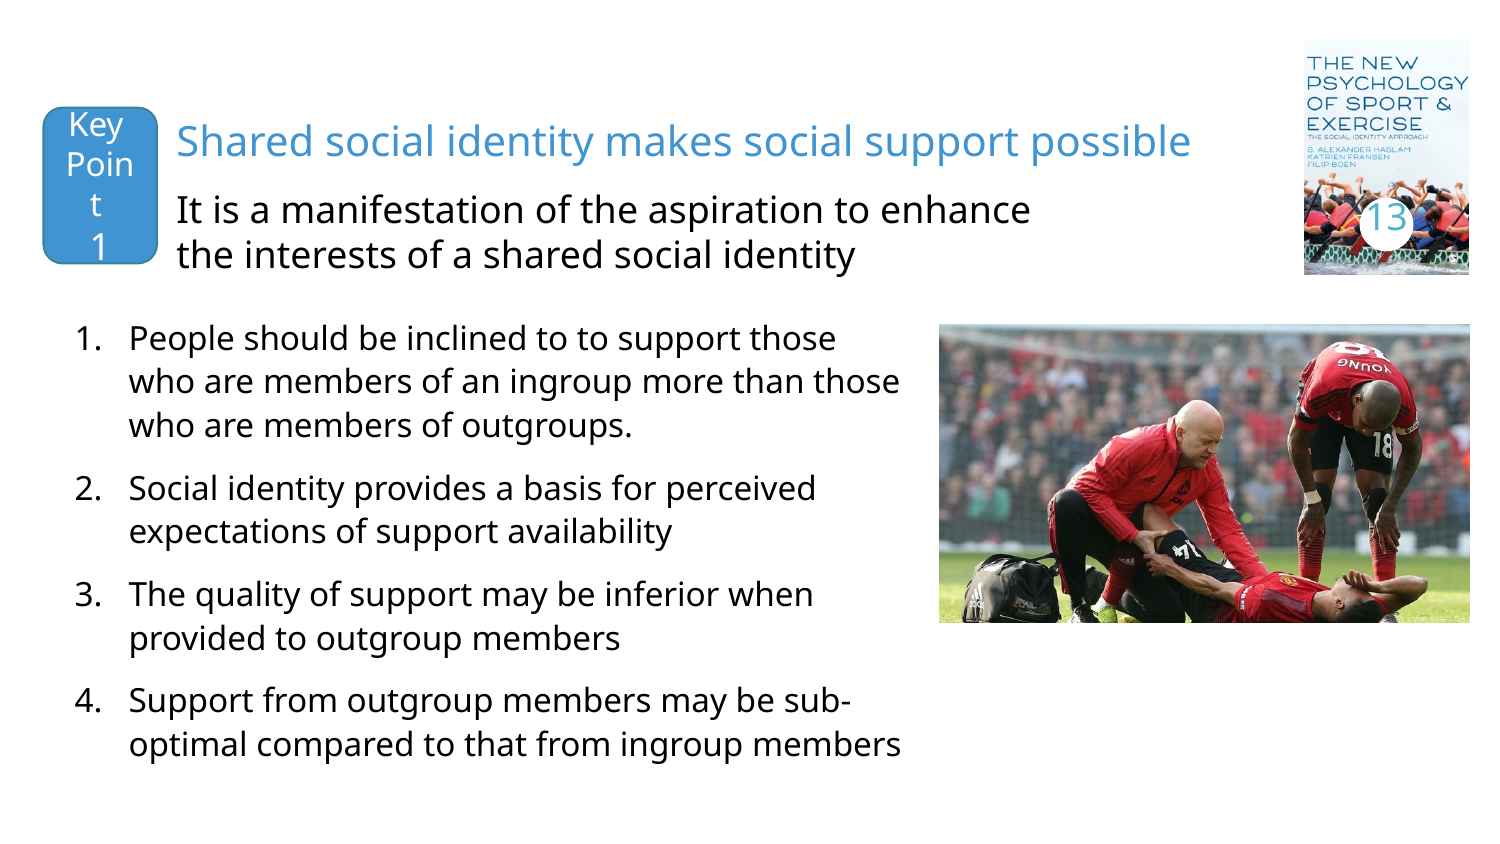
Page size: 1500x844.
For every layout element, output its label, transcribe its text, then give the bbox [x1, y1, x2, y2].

picture [938, 324, 1470, 623]
picture [1304, 40, 1469, 275]
text_box Key Point 1 [42, 106, 159, 265]
slide_number 13 [1344, 79, 1429, 252]
text_box Shared social identity makes social support possible [161, 107, 1341, 287]
list People should be inclined to to support those who are members of an ingroup more than those who are members of outgroups. Social identity provides a basis for perceived expectations of support availability The quality of support may be inferior when provided to outgroup members Support from outgroup members may be sub-optimal compared to that from ingroup members [59, 305, 920, 809]
text_box It is a manifestation of the aspiration to enhance the interests of a shared social identity [161, 178, 1052, 283]
